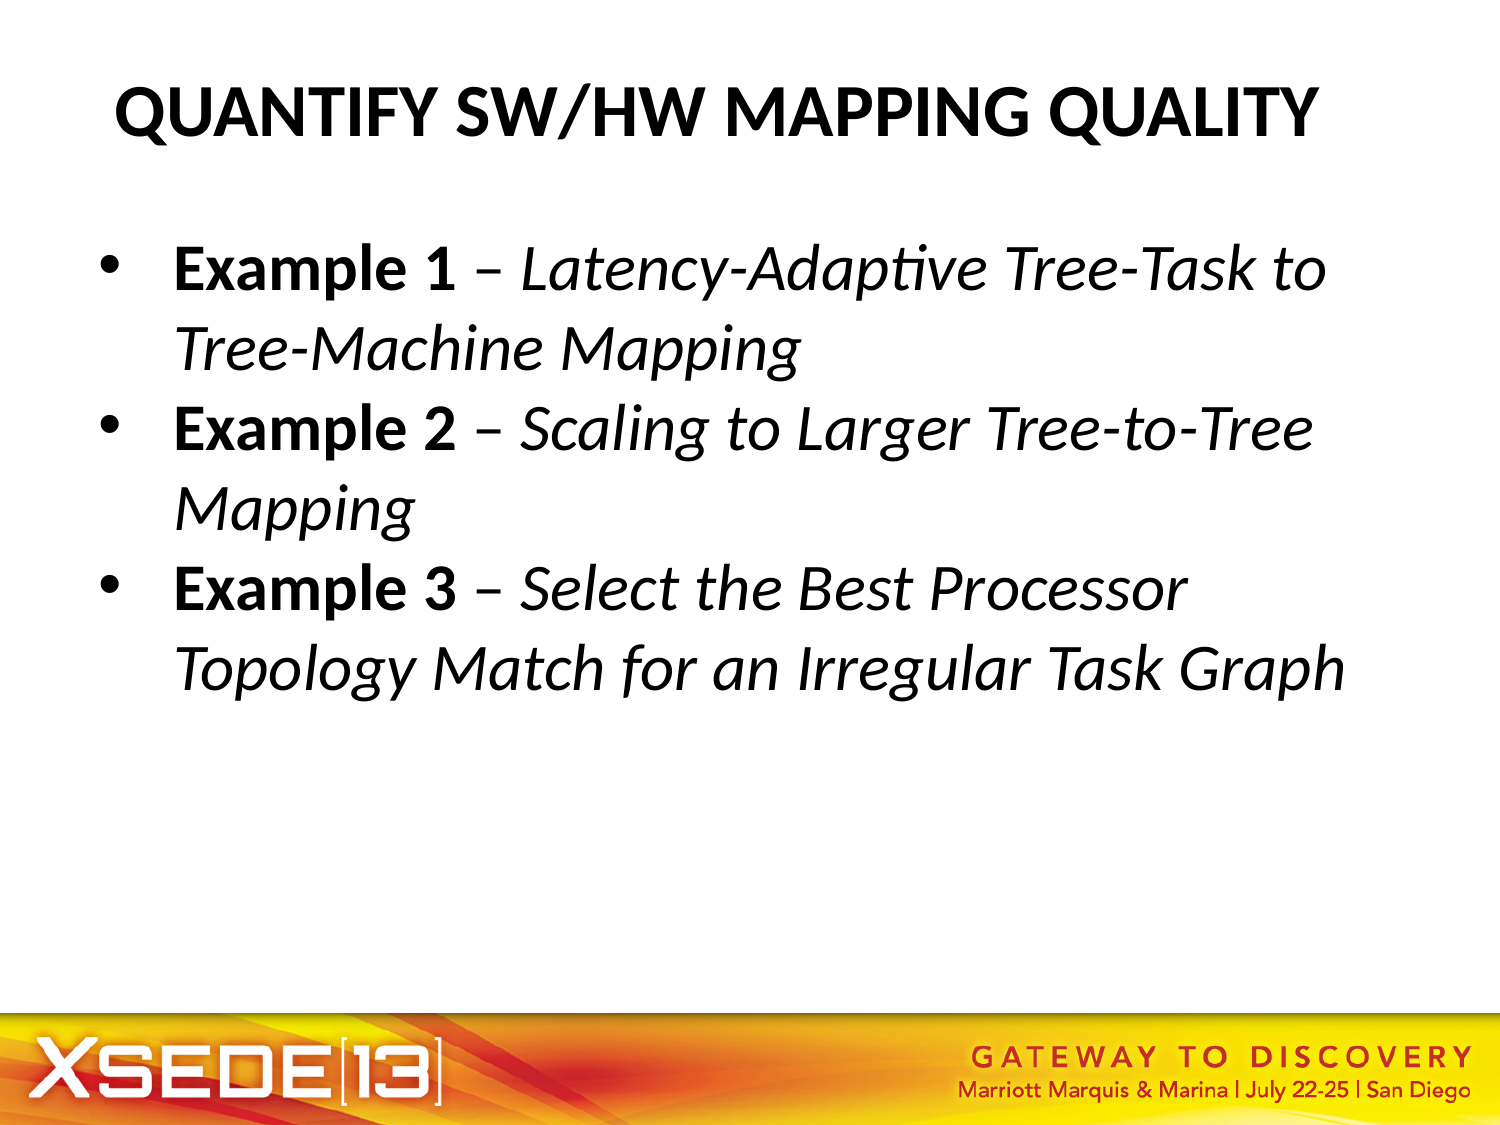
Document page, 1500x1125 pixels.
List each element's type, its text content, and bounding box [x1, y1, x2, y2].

picture [0, 984, 1500, 1125]
text_box QUANTIFY SW/HW MAPPING QUALITY [61, 54, 1375, 279]
text_box Example 1 – Latency-Adaptive Tree-Task to Tree-Machine Mapping Example 2 – Scaling to Larger Tree-to-Tree Mapping Example 3 – Select the Best Processor Topology Match for an Irregular Task Graph [83, 216, 1406, 891]
